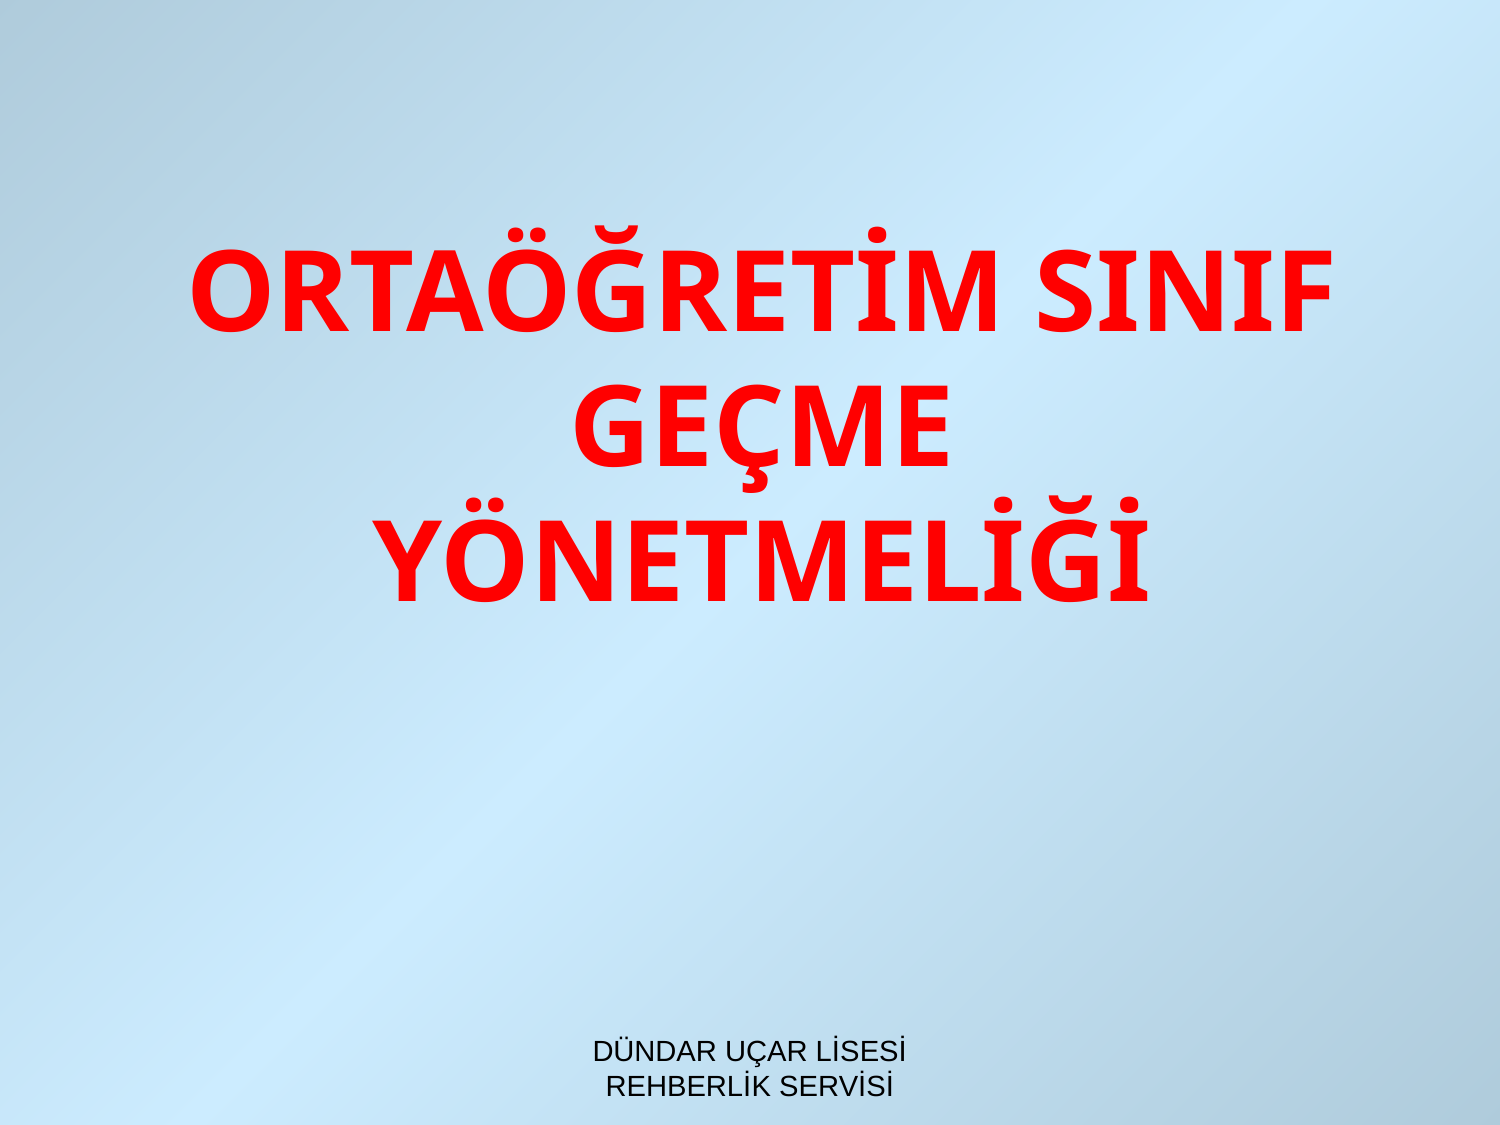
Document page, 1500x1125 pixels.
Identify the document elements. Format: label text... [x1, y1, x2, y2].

footer DÜNDAR UÇAR LİSESİ REHBERLİK SERVİSİ [512, 1024, 988, 1103]
text_box ORTAÖĞRETİM SINIF GEÇME YÖNETMELİĞİ [53, 101, 1471, 632]
